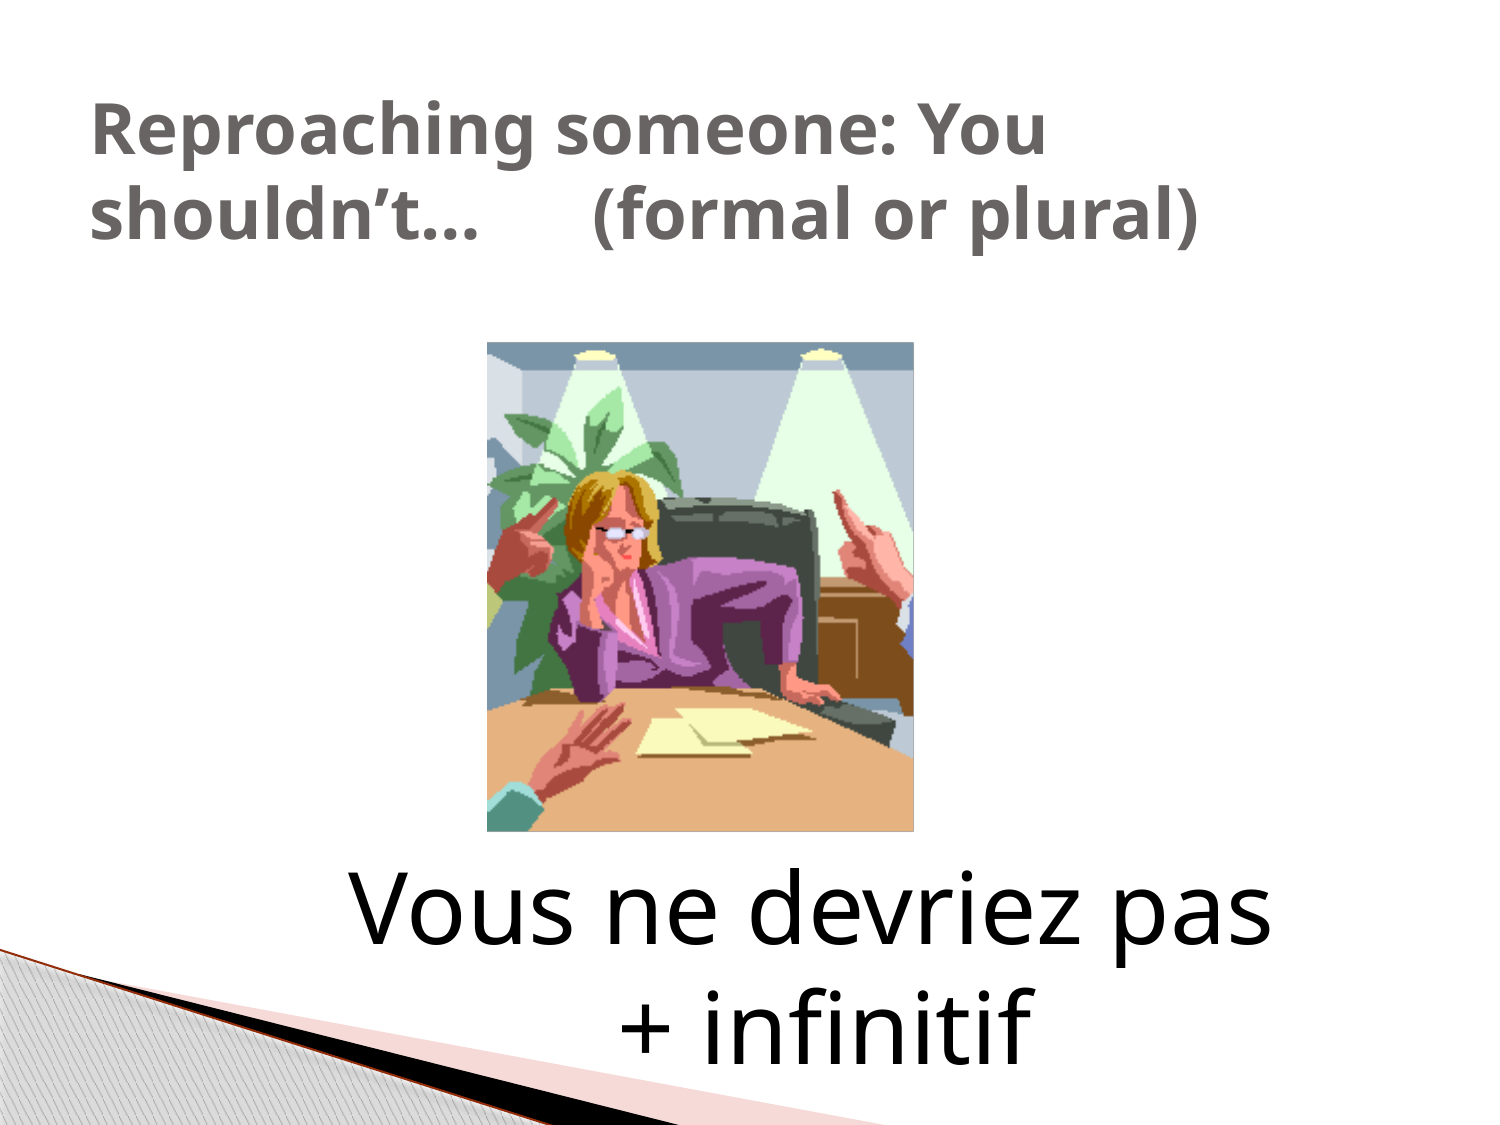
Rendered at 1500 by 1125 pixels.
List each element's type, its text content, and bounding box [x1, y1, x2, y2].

text_box Vous ne devriez pas + infinitif [187, 837, 1463, 1093]
picture [487, 337, 920, 838]
title Reproaching someone: You shouldn’t… (formal or plural) [75, 75, 1425, 263]
